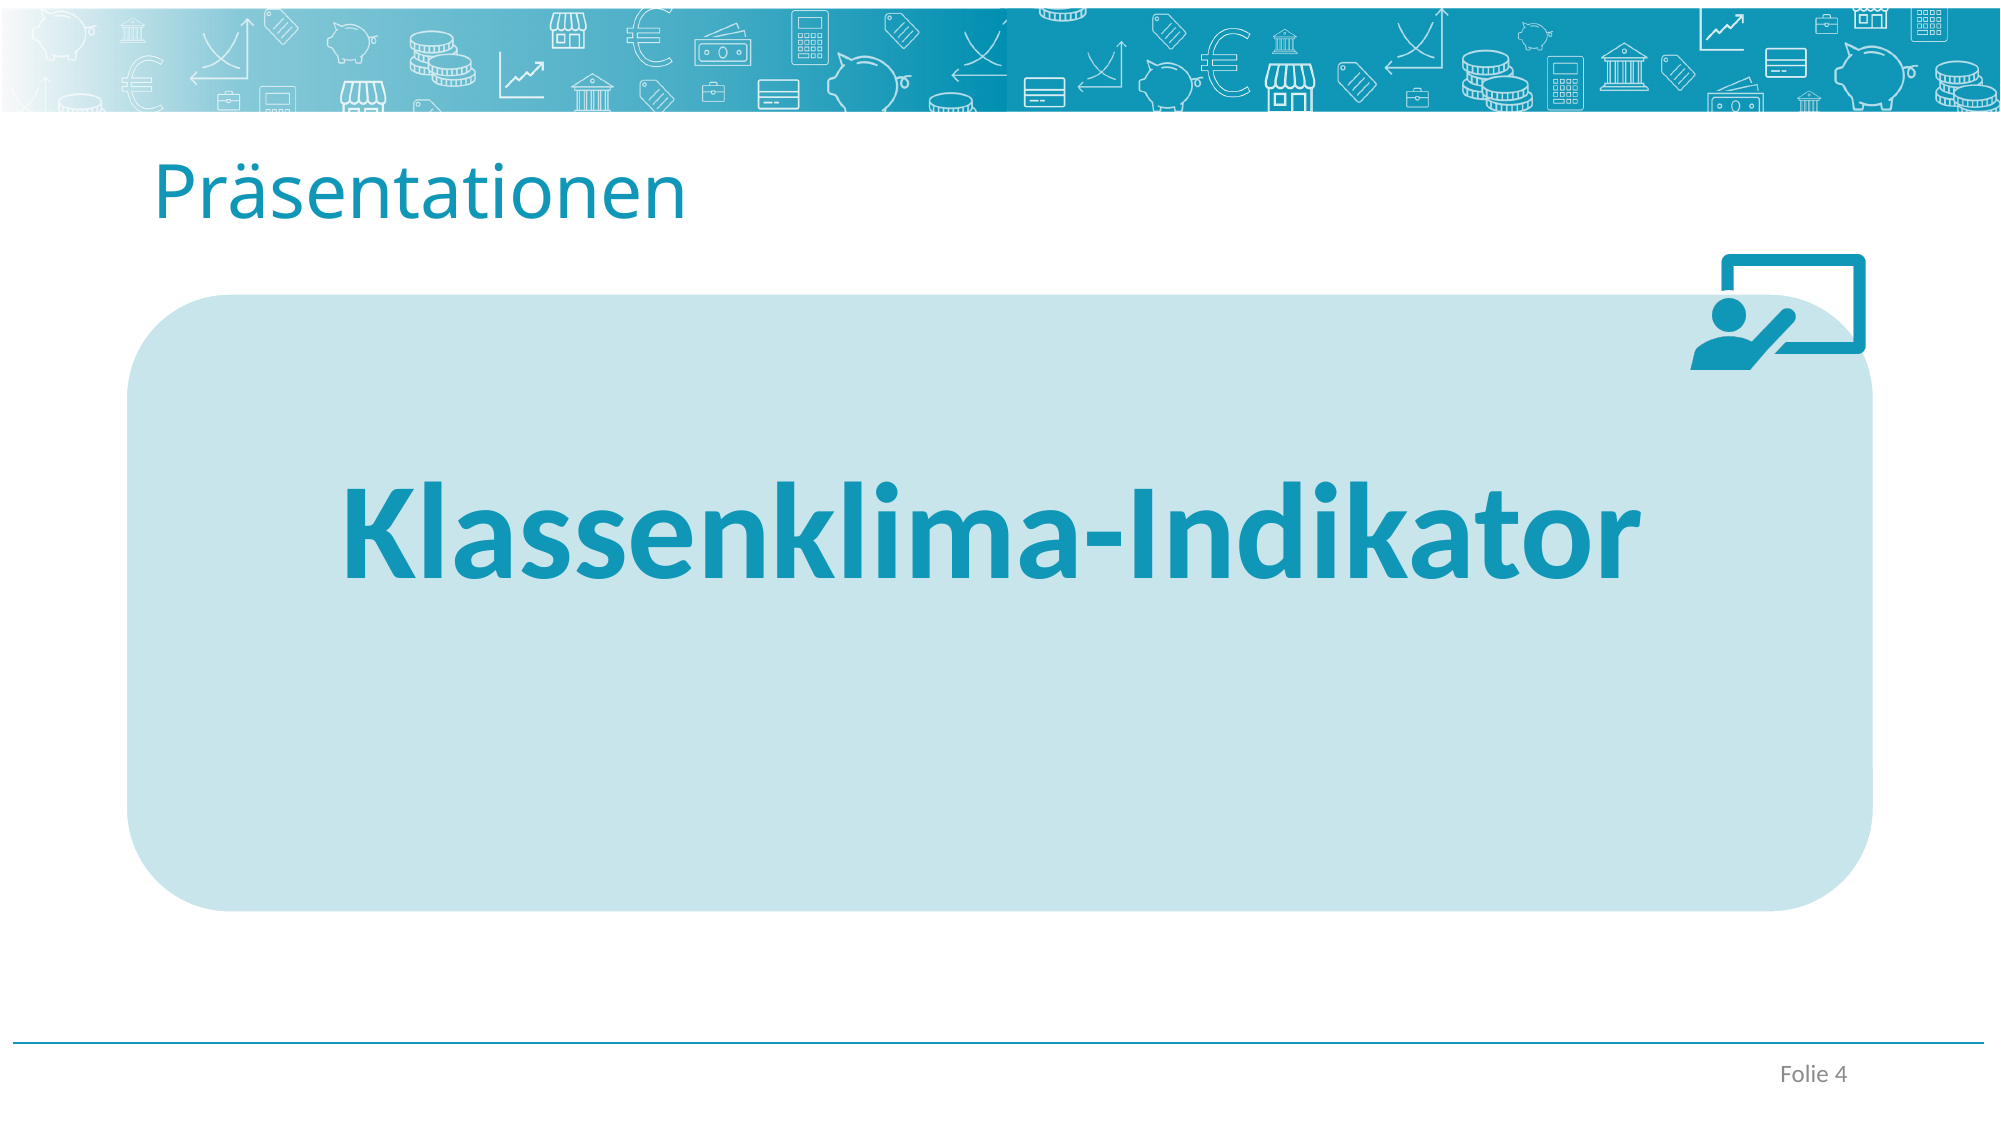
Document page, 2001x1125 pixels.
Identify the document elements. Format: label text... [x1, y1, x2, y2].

slide_number 4 [1412, 1042, 1863, 1103]
text_box Klassenklima-Indikator [327, 433, 1673, 614]
picture [970, 99, 974, 109]
picture [1681, 216, 1874, 408]
text_box [126, 293, 1874, 913]
picture [1006, 8, 2001, 112]
title Präsentationen [137, 111, 1863, 278]
picture [1, 8, 964, 112]
